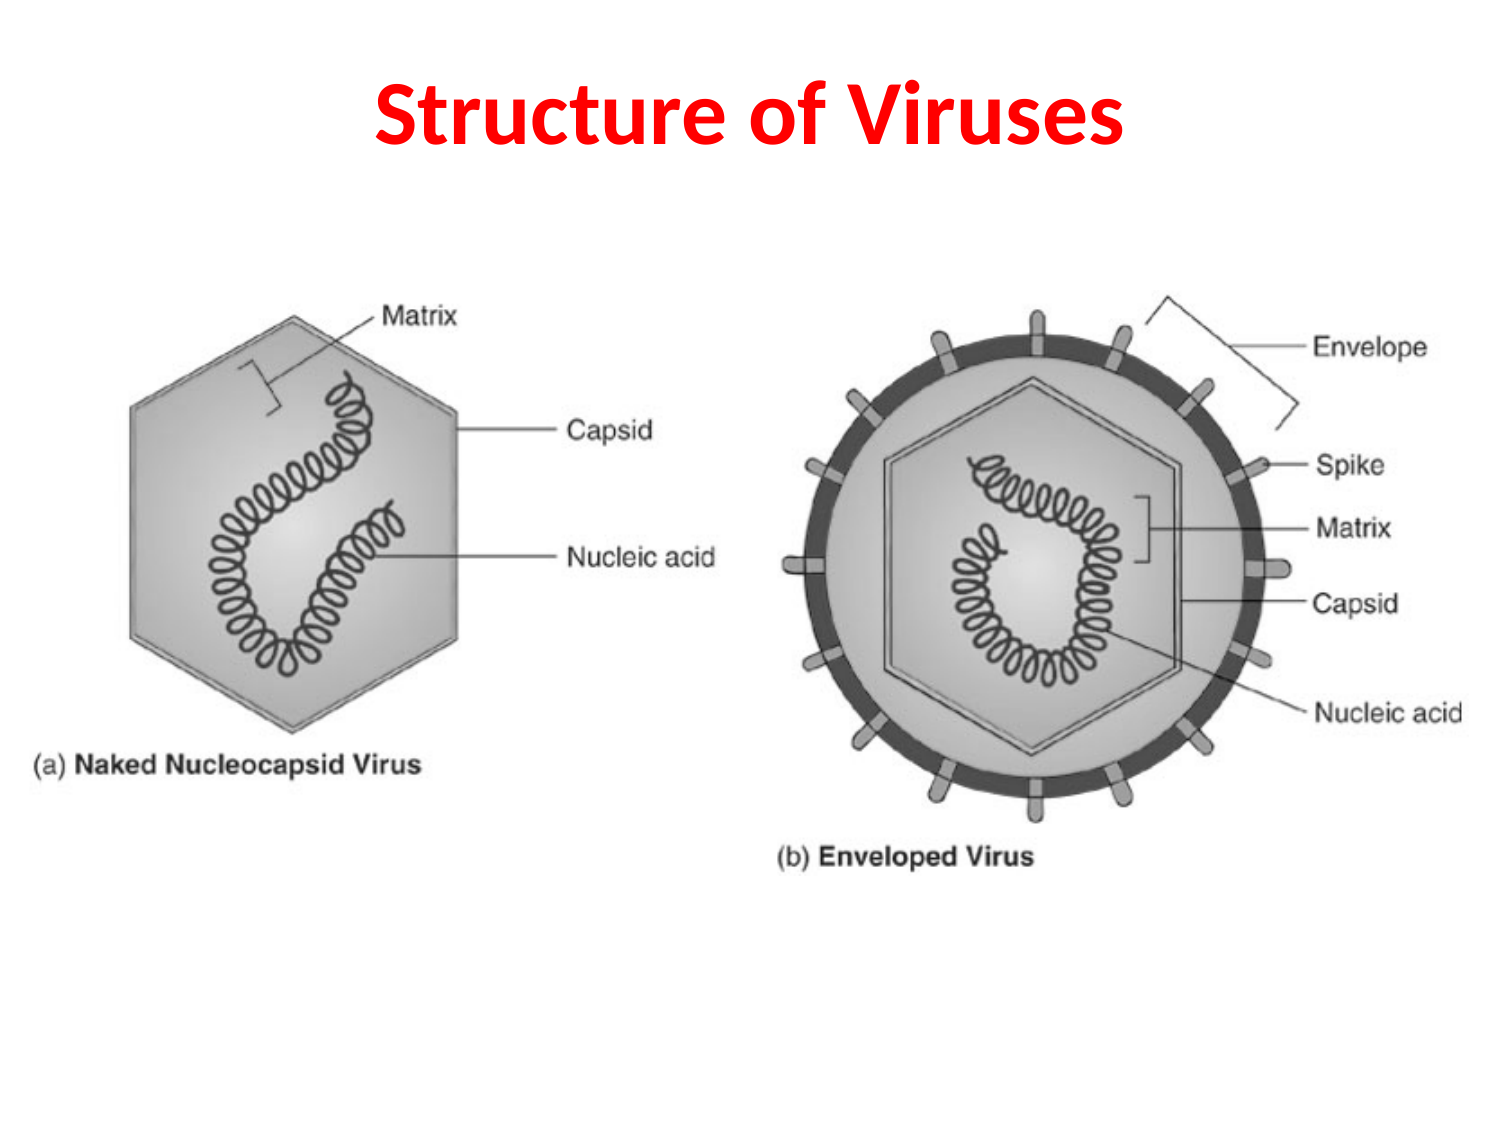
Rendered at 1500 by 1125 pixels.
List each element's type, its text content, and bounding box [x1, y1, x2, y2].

picture [29, 290, 1469, 876]
text_box Structure of Viruses [74, 45, 1425, 173]
